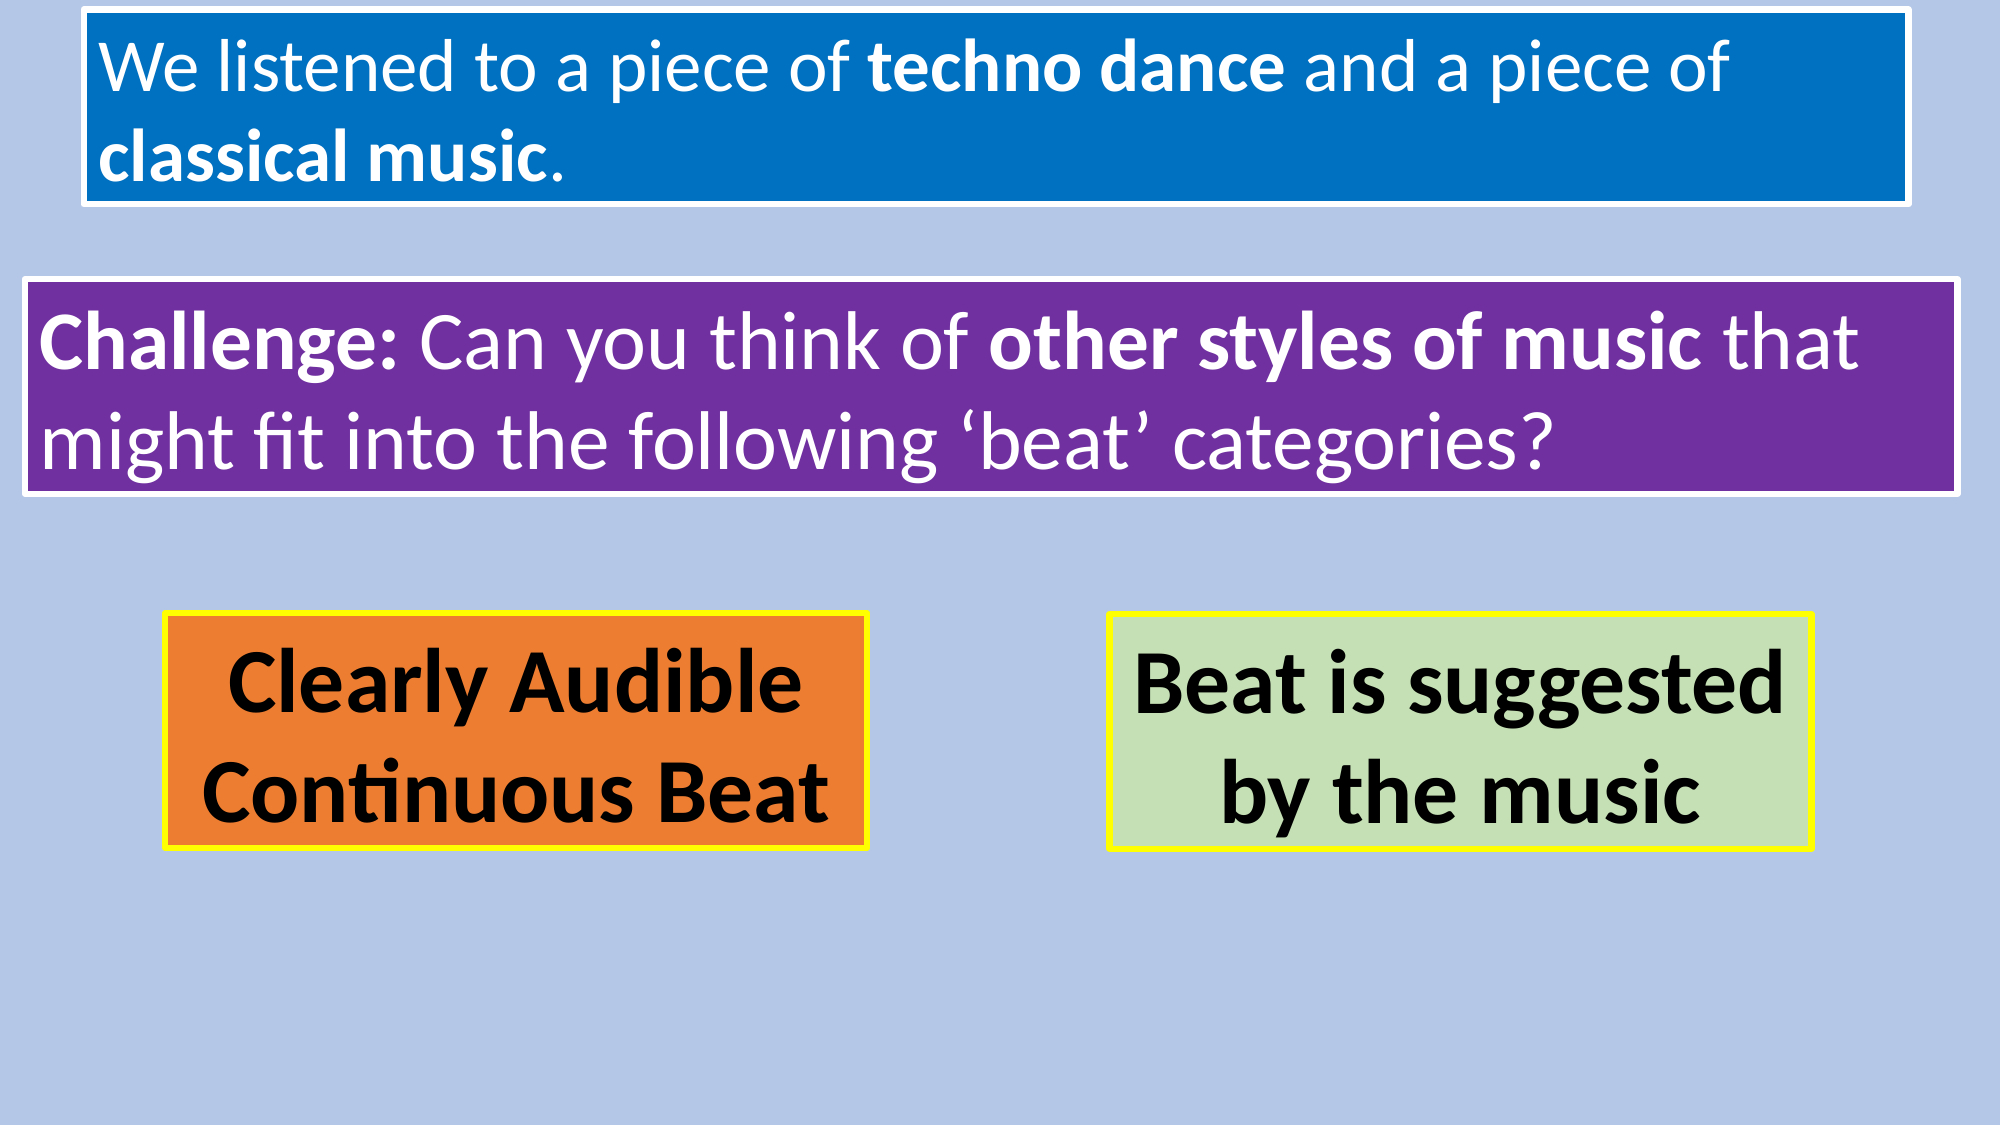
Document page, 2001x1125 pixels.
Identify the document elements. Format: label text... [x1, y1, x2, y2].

text_box Clearly Audible Continuous Beat [165, 613, 868, 848]
text_box Beat is suggested by the music [1109, 614, 1812, 849]
text_box Challenge: Can you think of other styles of music that might fit into the following ‘beat’ categories? [24, 279, 1958, 494]
text_box We listened to a piece of techno dance and a piece of classical music. [83, 9, 1909, 205]
